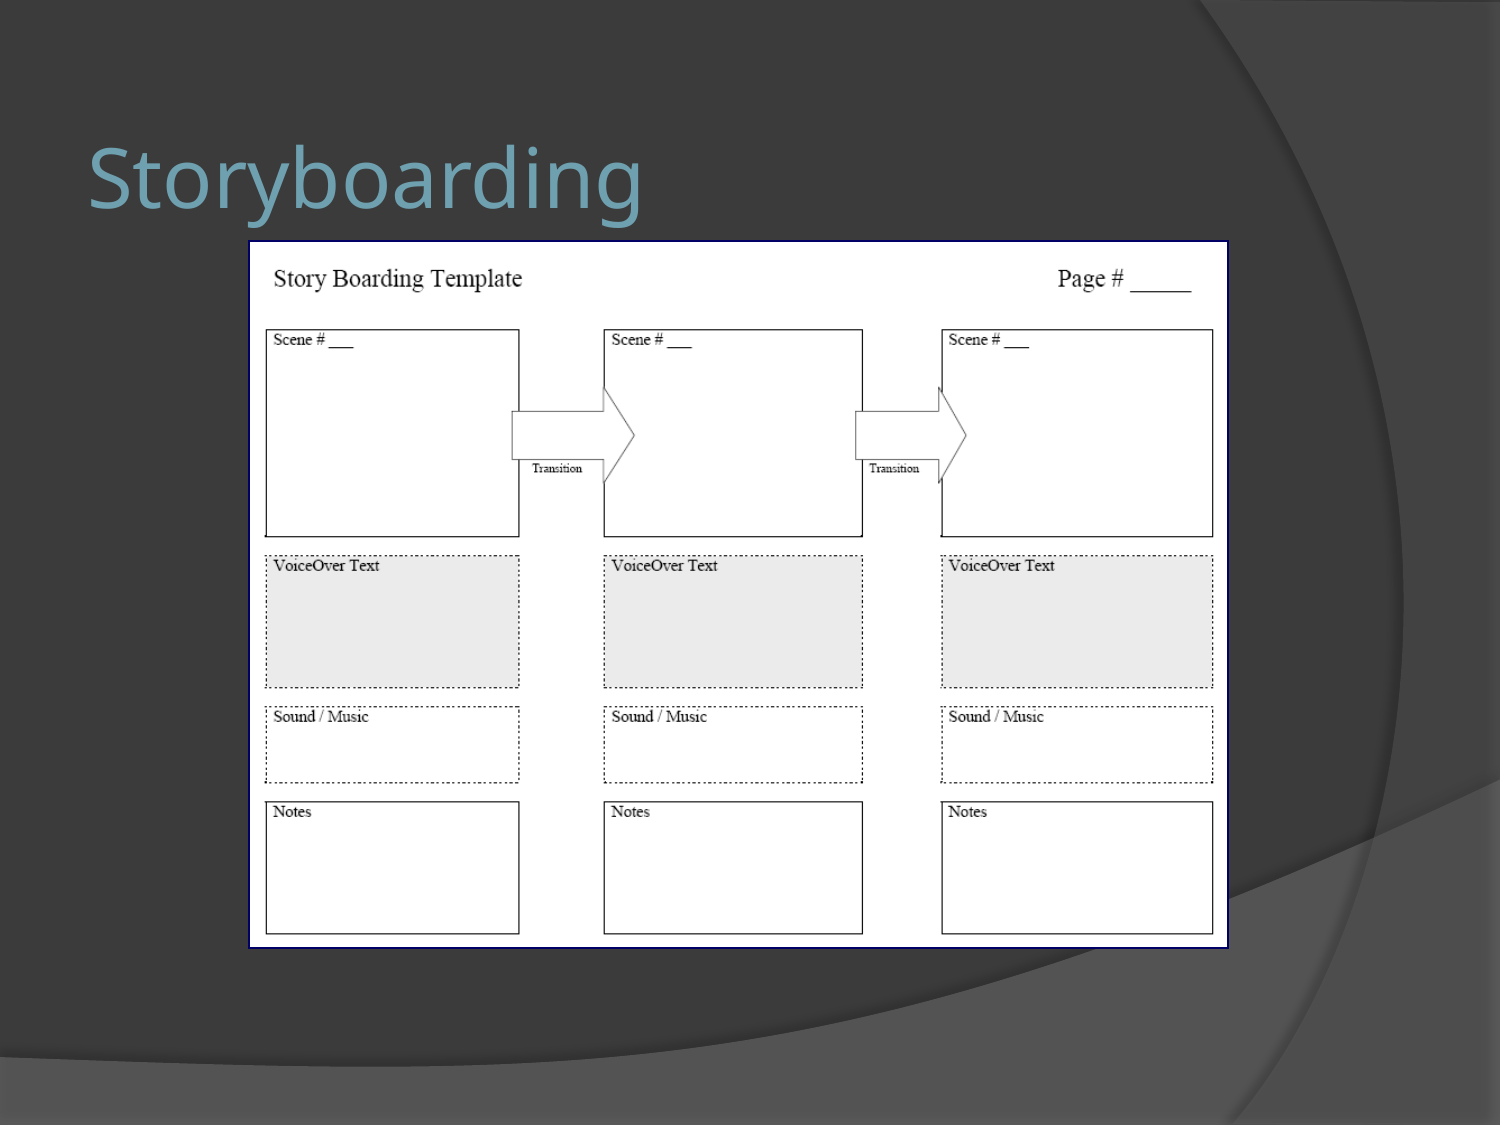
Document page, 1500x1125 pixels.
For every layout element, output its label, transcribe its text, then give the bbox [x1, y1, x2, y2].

picture [249, 241, 1228, 948]
title Storyboarding [79, 99, 1355, 250]
